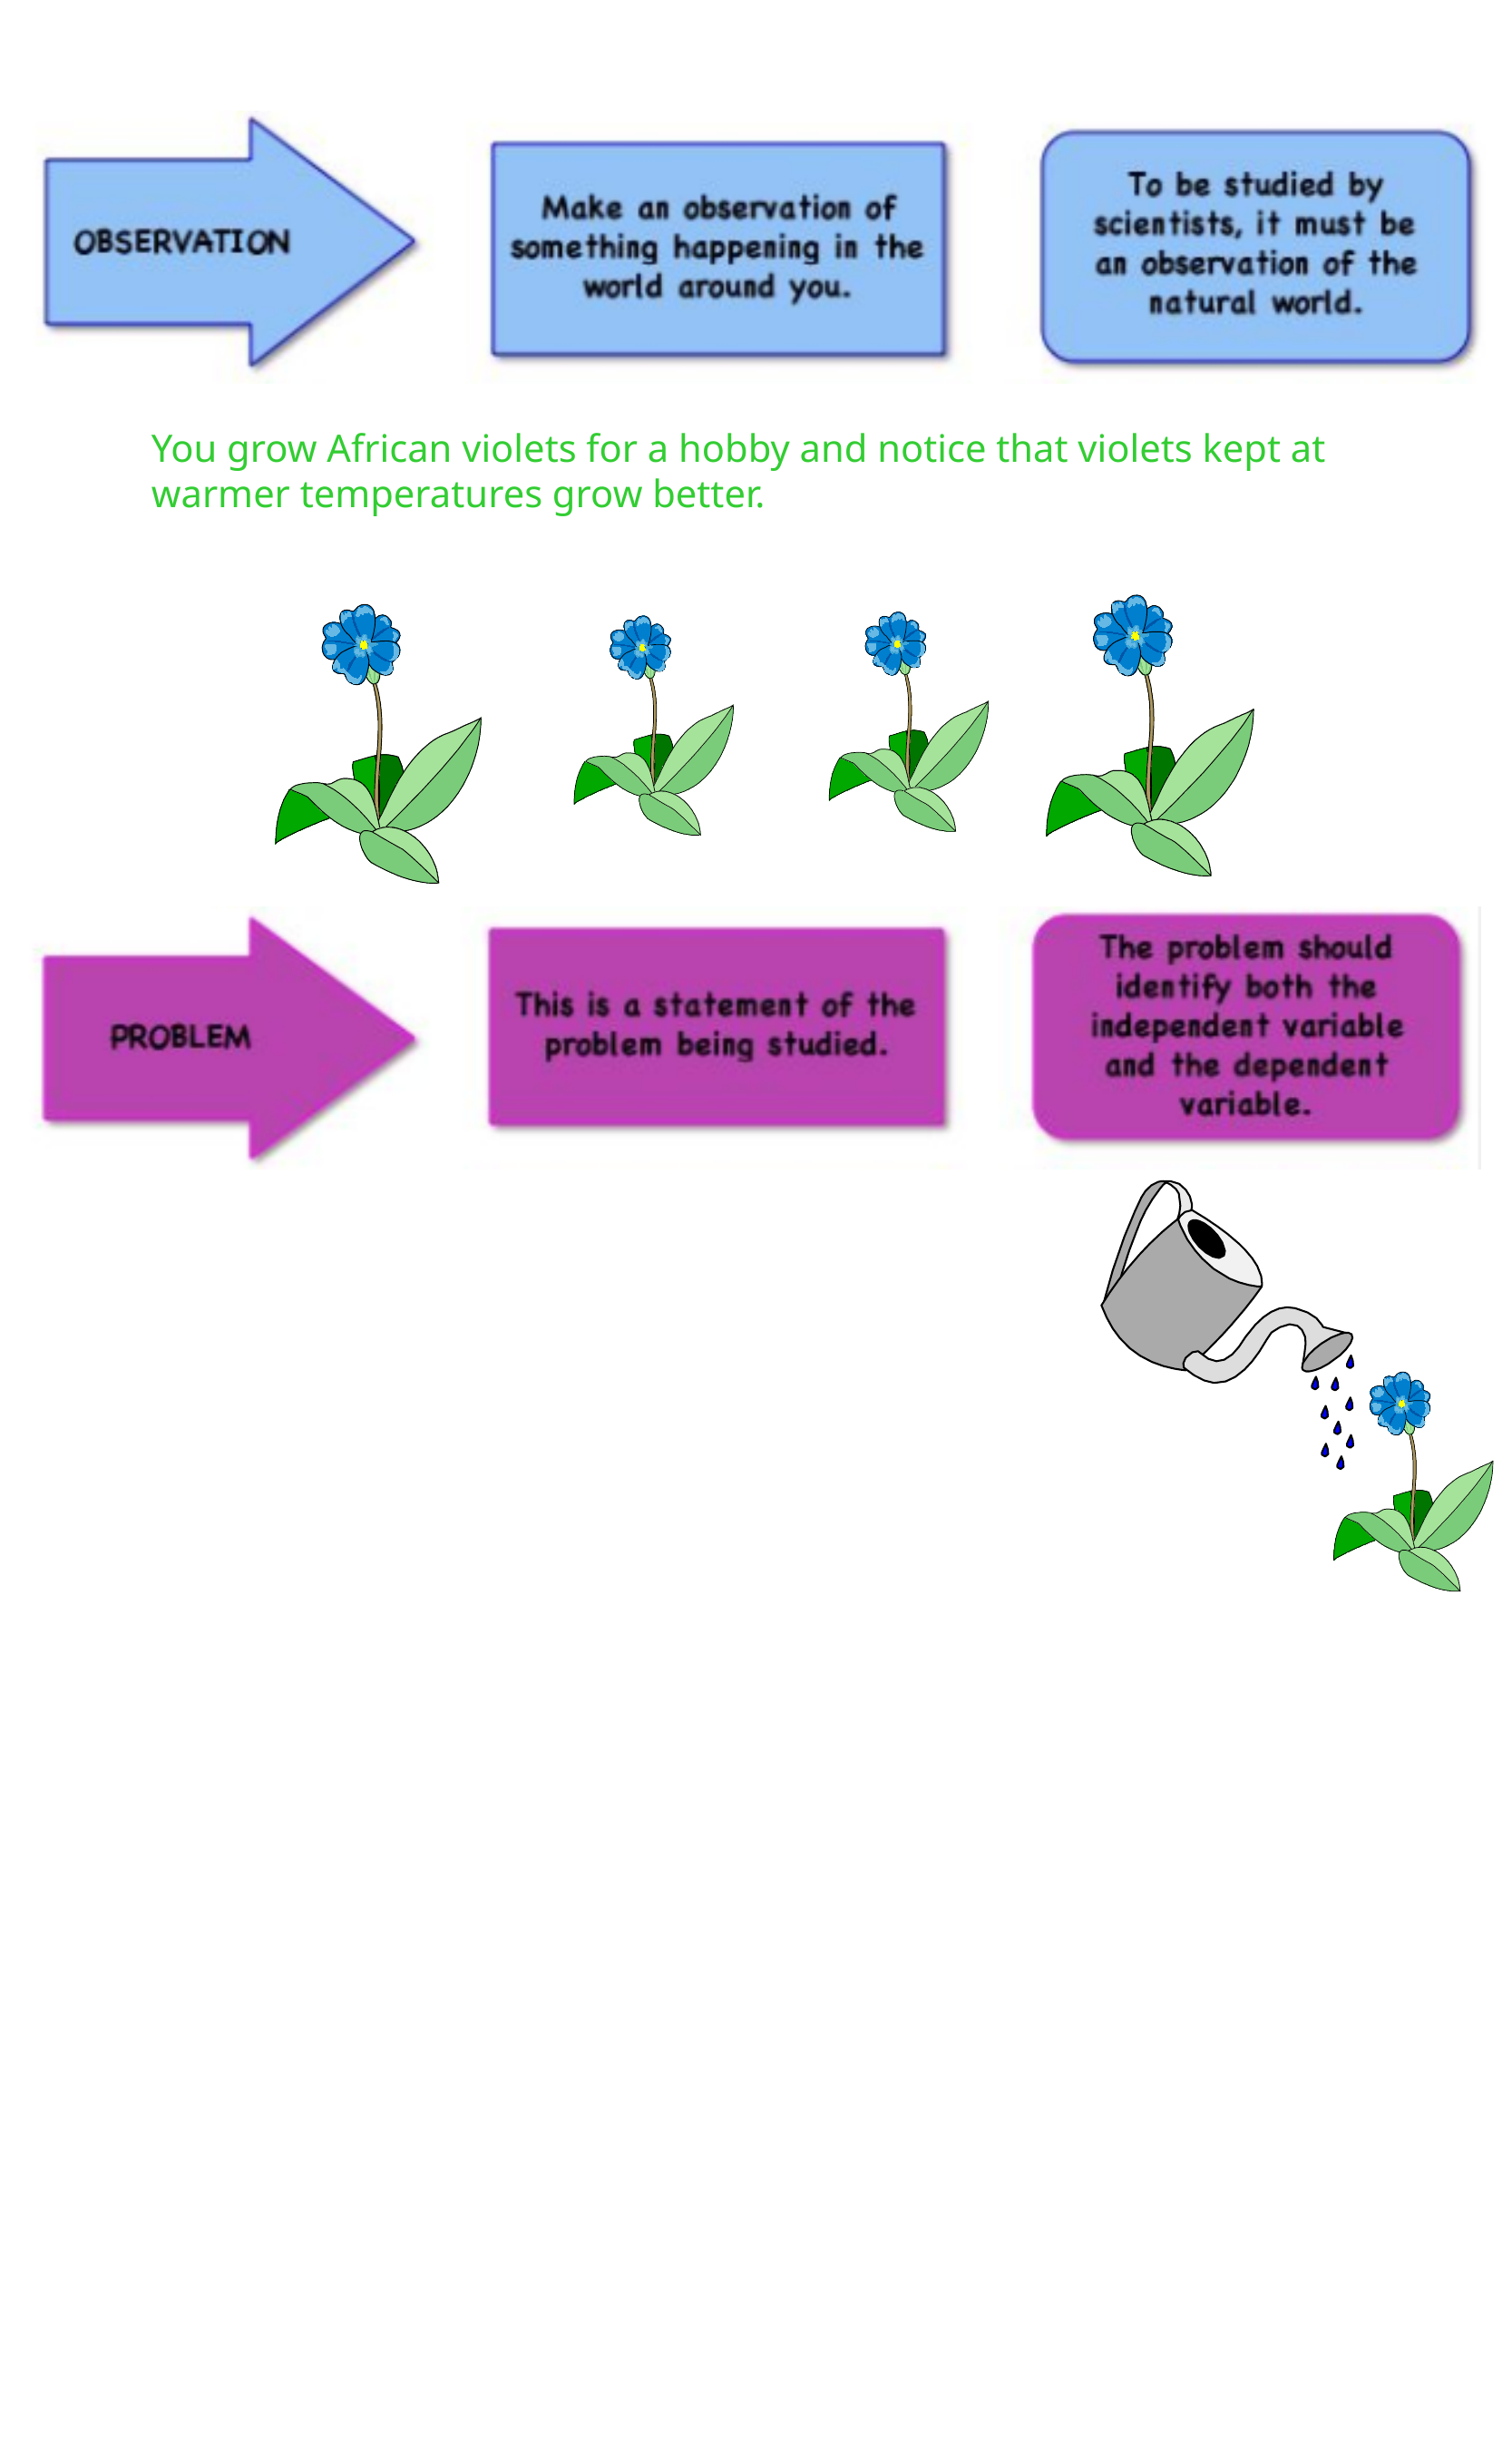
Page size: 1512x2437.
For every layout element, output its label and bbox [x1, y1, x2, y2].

text_box [1101, 1180, 1512, 1592]
text_box [0, 111, 1486, 524]
picture [5, 906, 1482, 1170]
text_box [275, 594, 1254, 884]
